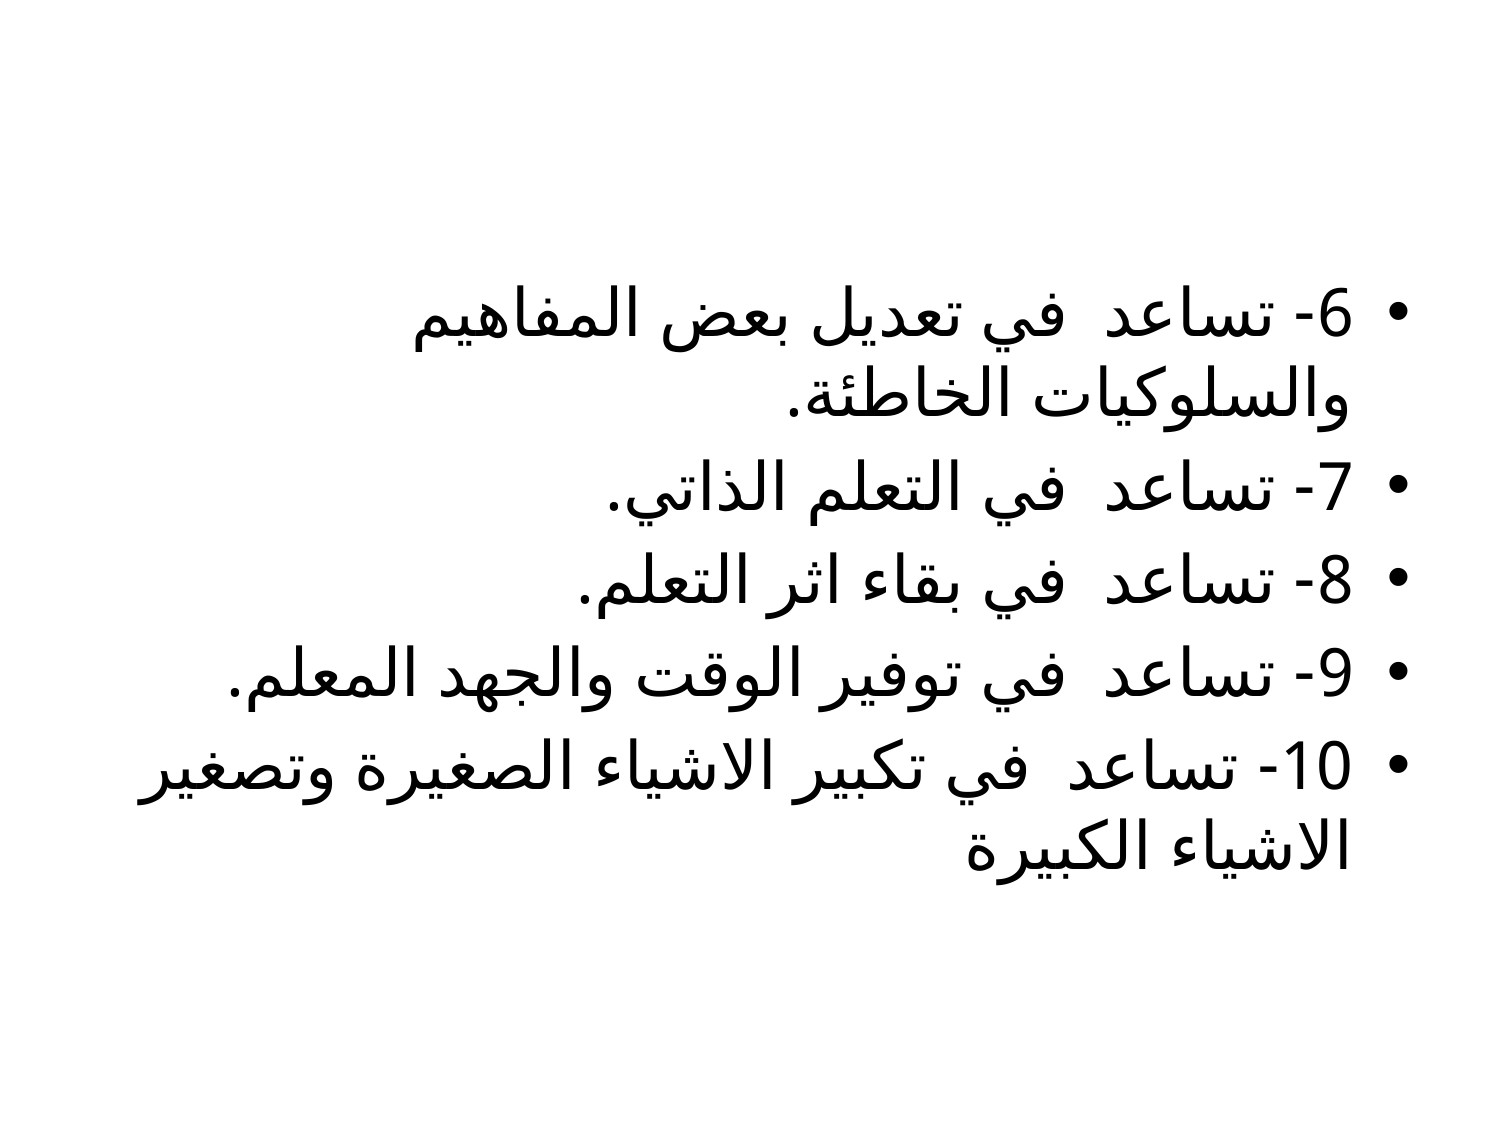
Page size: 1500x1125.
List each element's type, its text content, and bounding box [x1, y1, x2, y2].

list 6- تساعد في تعديل بعض المفاهيم والسلوكيات الخاطئة. 7- تساعد في التعلم الذاتي. 8- تساعد في بقاء اثر التعلم. 9- تساعد في توفير الوقت والجهد المعلم. 10- تساعد في تكبير الاشياء الصغيرة وتصغير الاشياء الكبيرة [75, 262, 1425, 1005]
